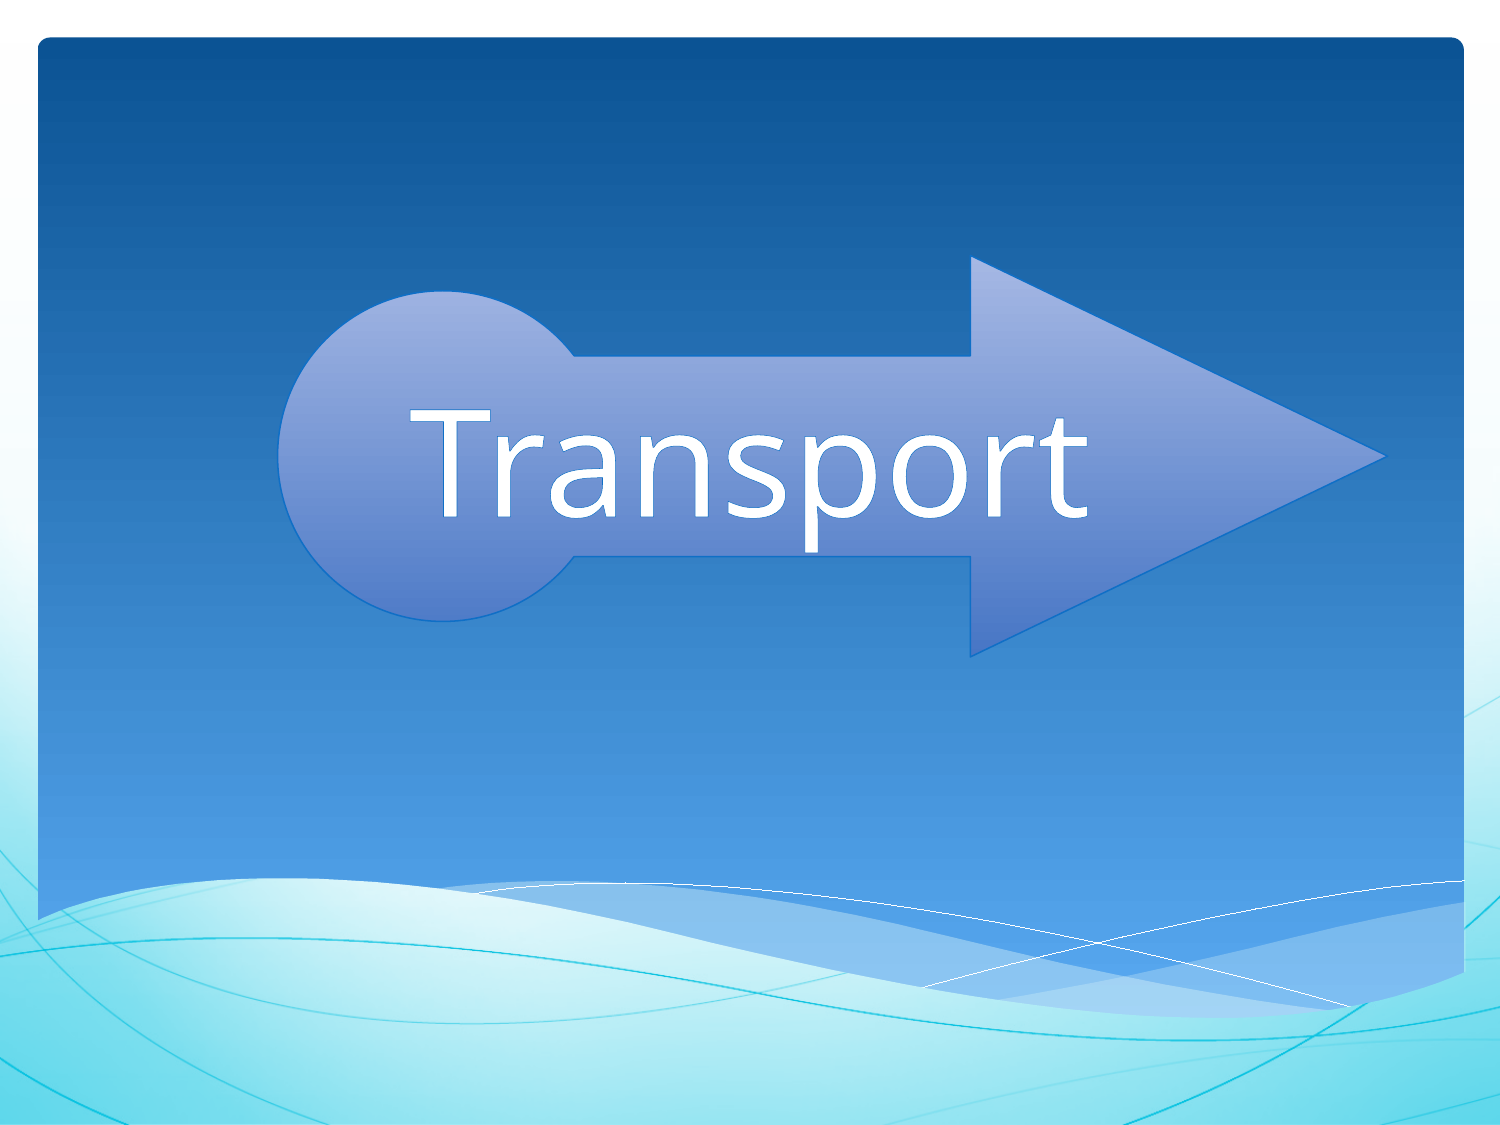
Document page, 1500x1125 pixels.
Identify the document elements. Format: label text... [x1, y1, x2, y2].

title Transport [112, 262, 1388, 555]
text_box [969, 254, 986, 262]
text_box [309, 555, 1185, 658]
